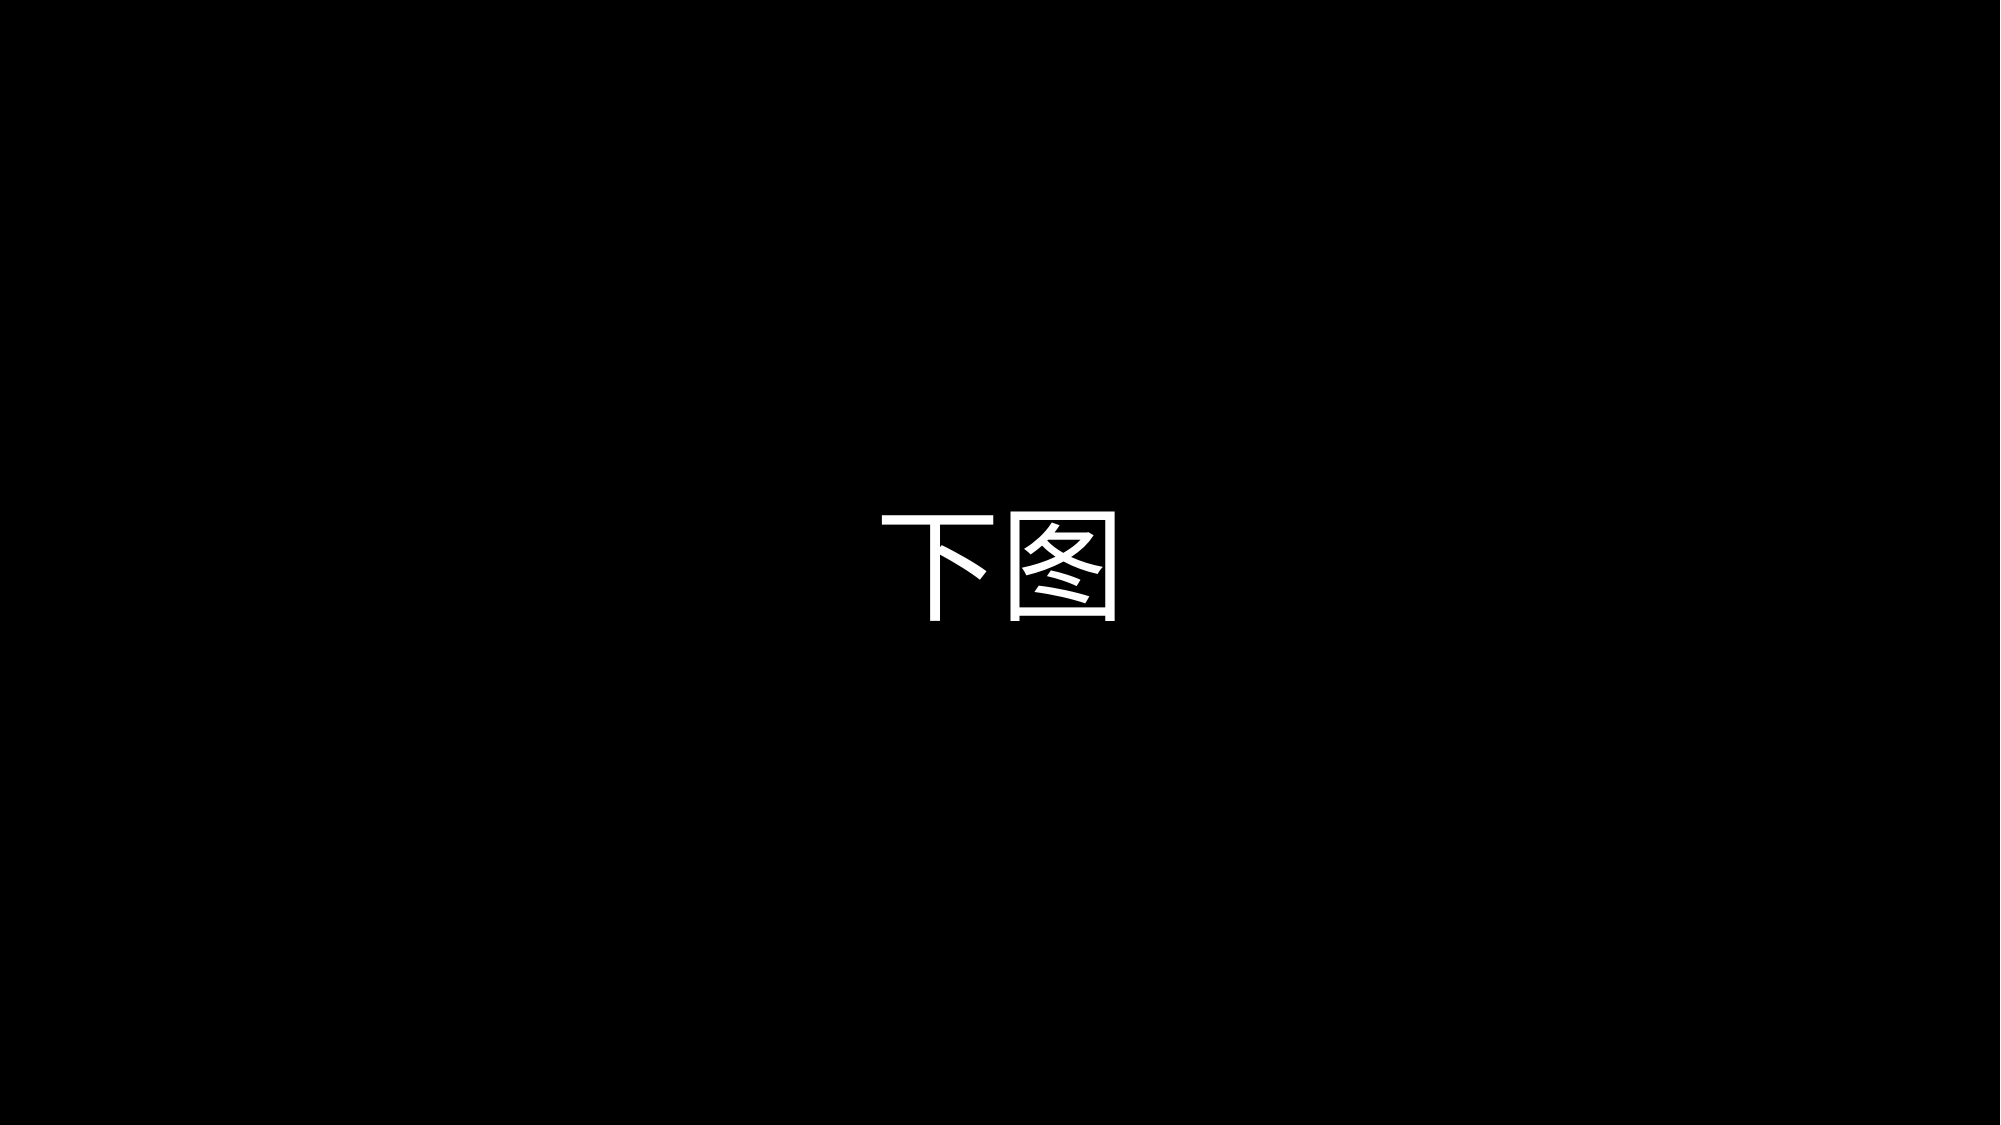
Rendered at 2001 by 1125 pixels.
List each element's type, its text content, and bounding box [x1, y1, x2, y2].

text_box 下图 [500, 479, 1500, 644]
